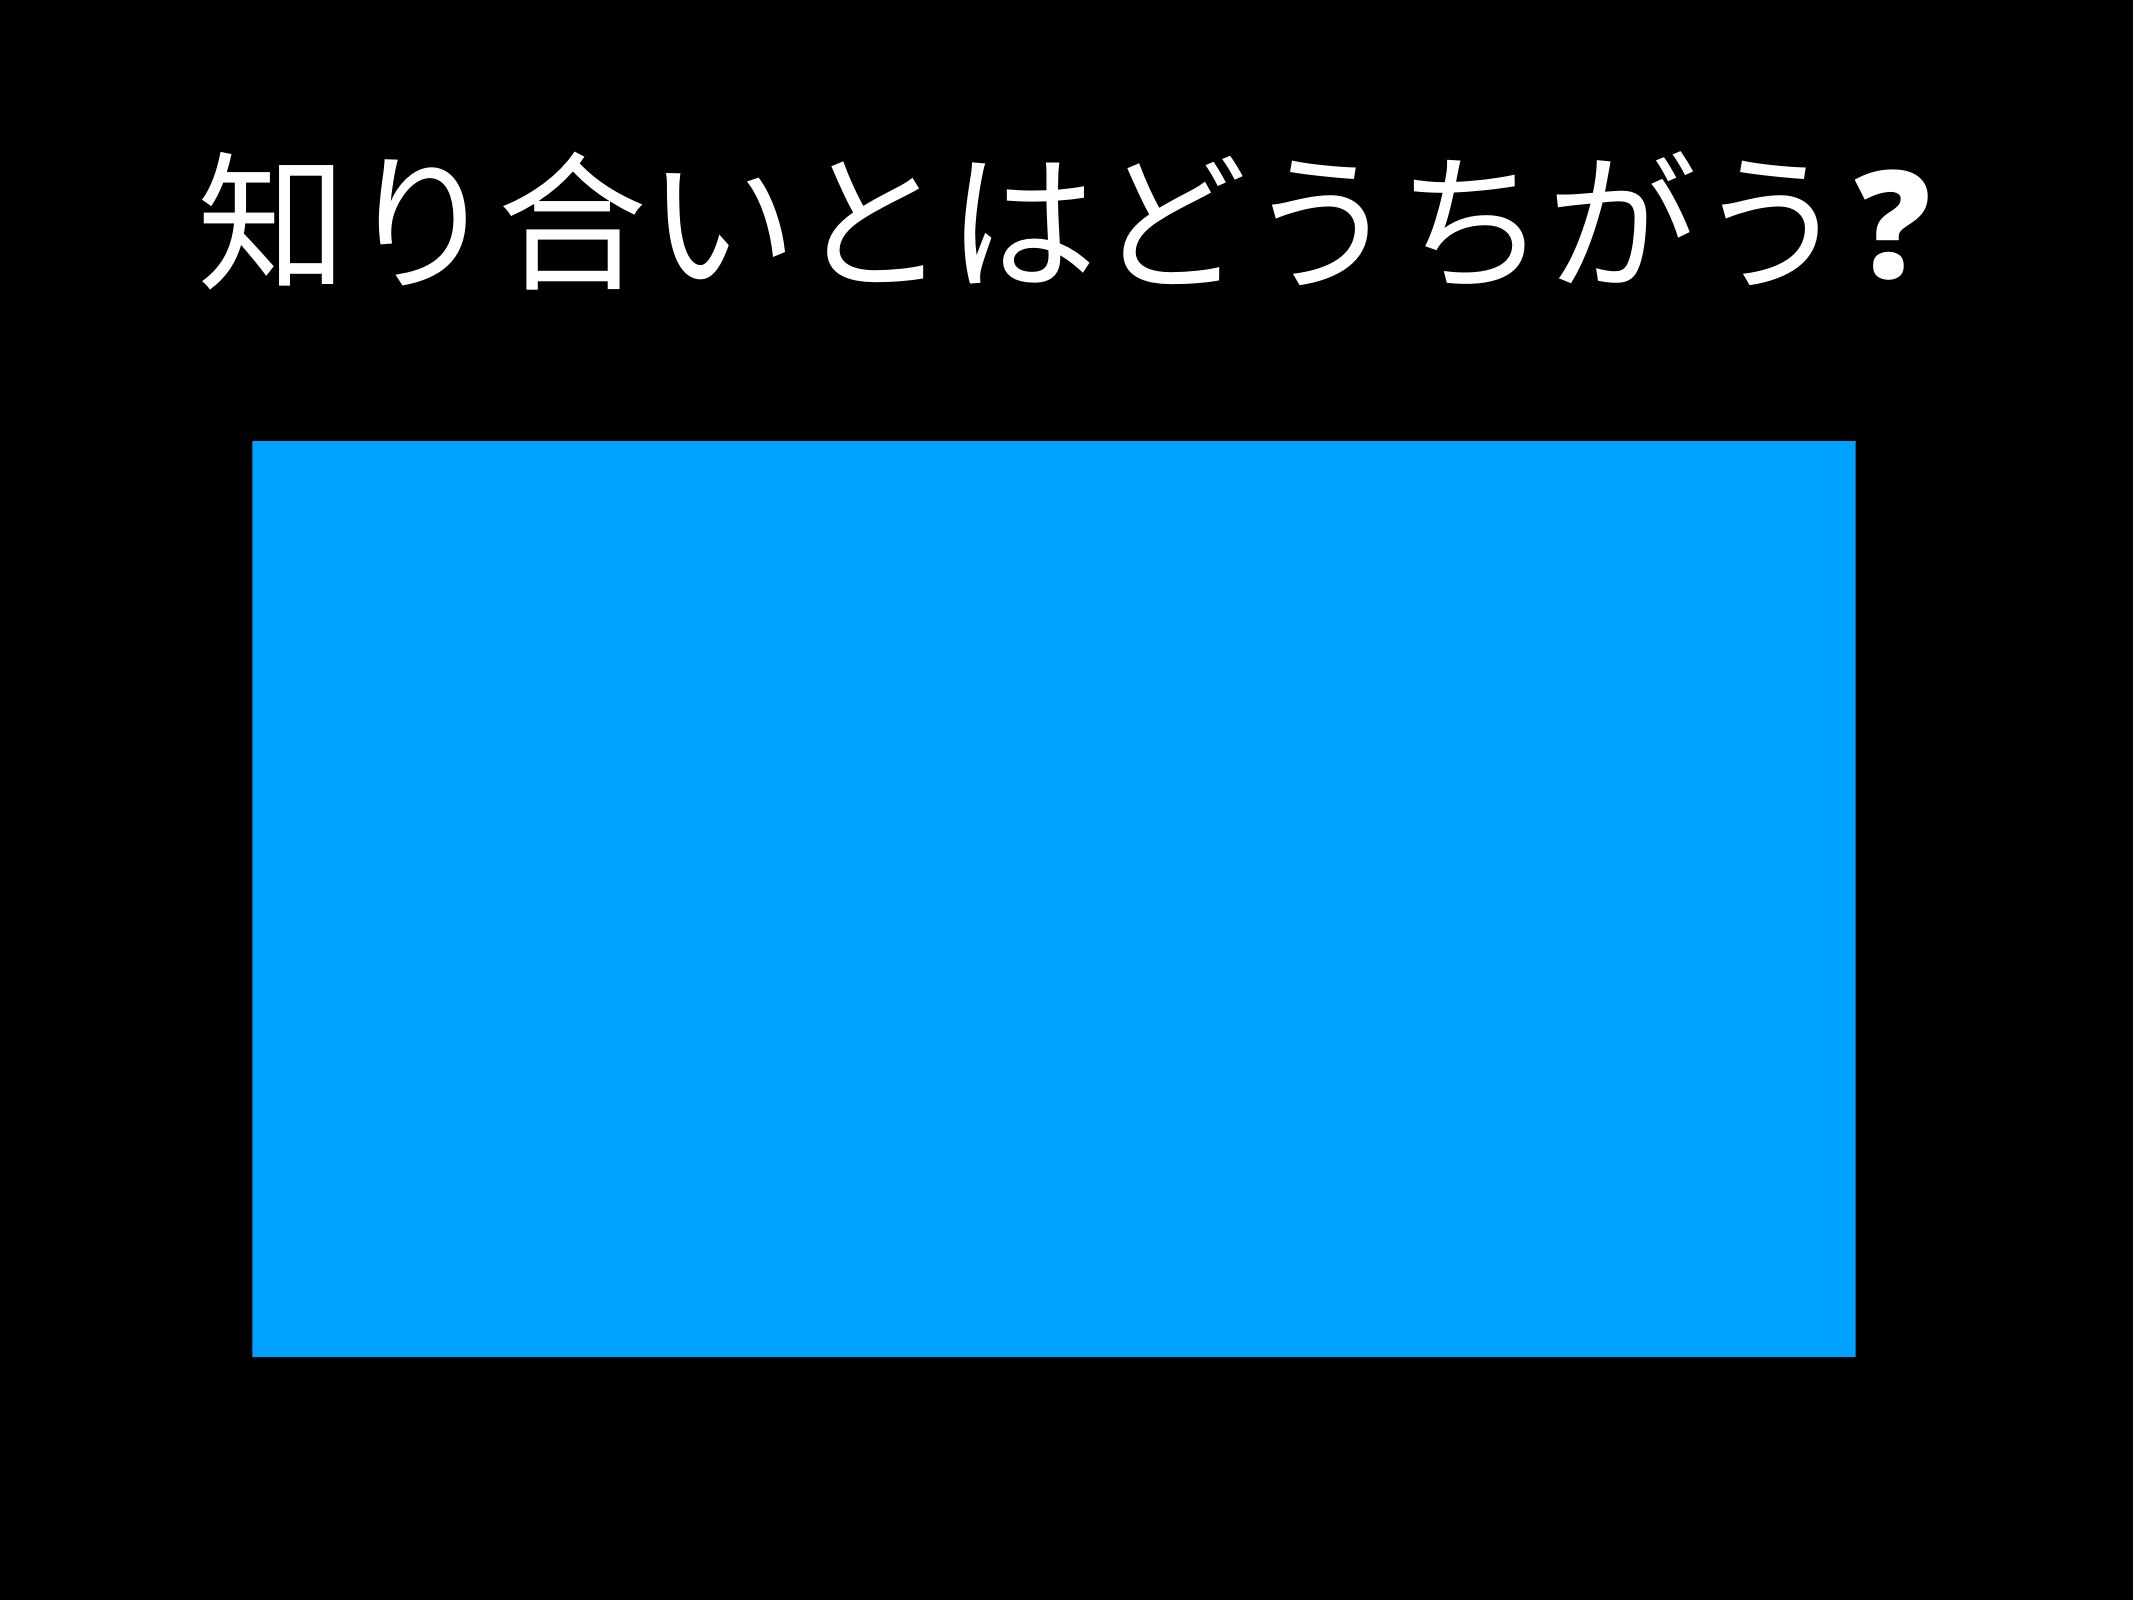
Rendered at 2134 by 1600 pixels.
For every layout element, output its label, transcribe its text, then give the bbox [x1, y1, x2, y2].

title 知り合いとはどうちがう❓ [155, 41, 1978, 397]
text_box [252, 441, 1856, 1357]
